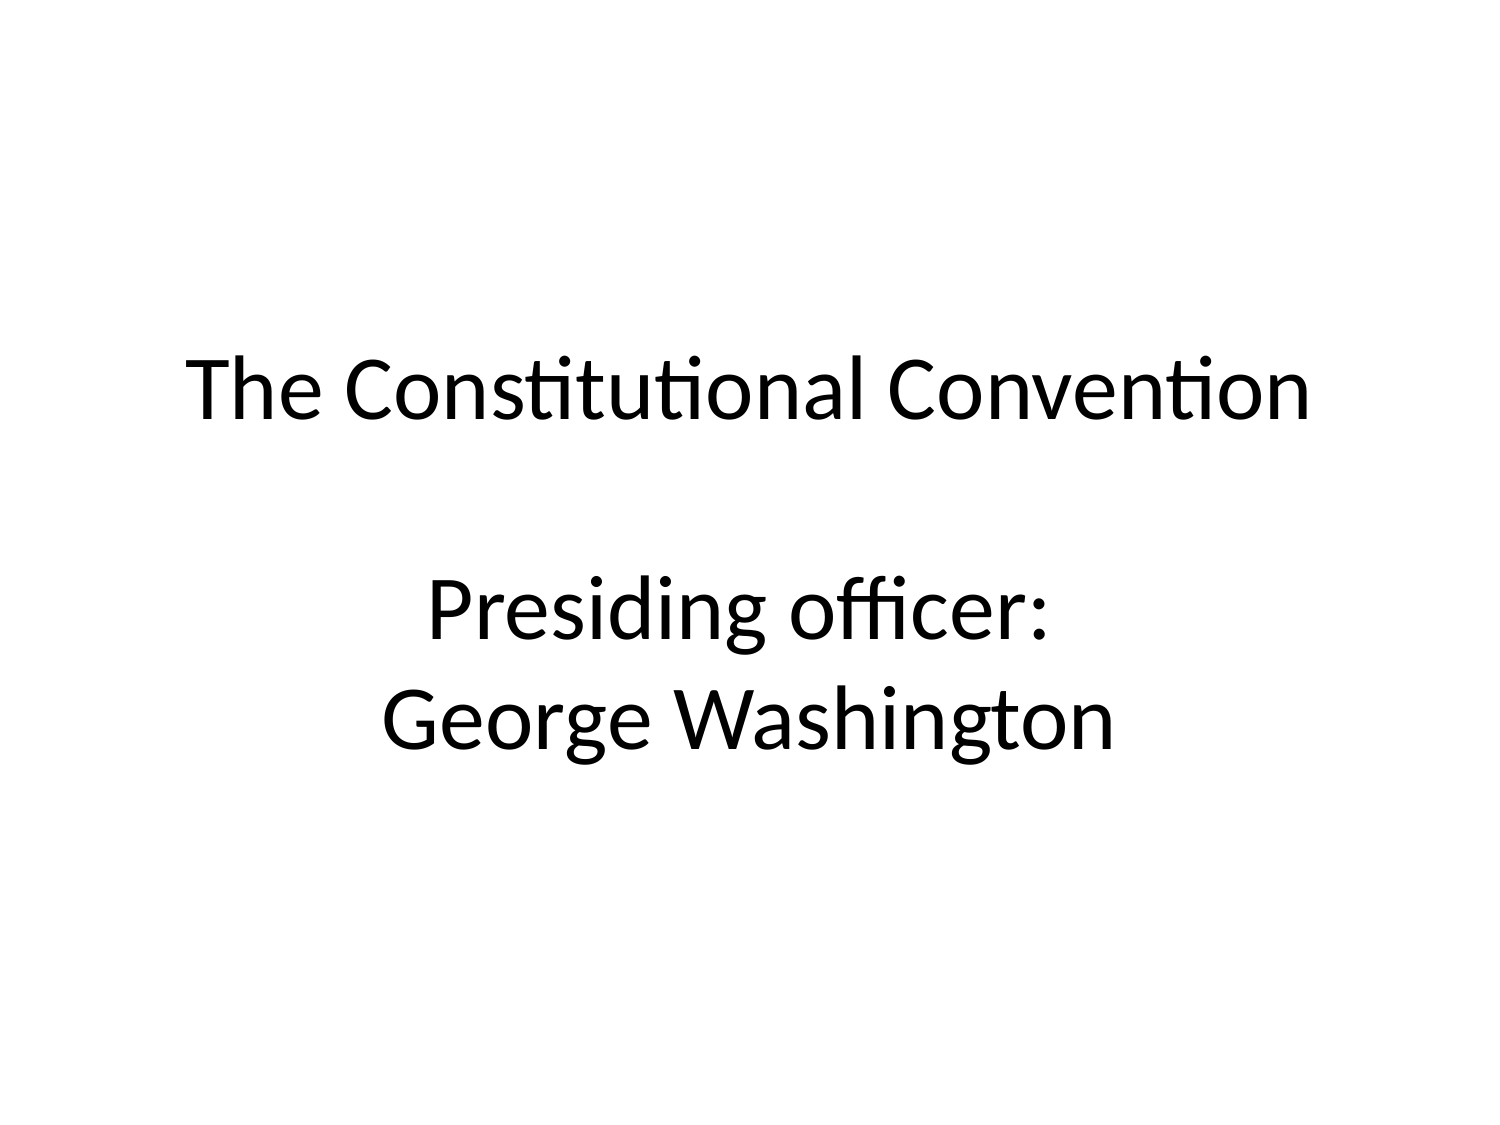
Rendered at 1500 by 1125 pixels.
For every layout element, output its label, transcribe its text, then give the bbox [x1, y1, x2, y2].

title The Constitutional Convention Presiding officer: George Washington [74, 44, 1426, 1051]
